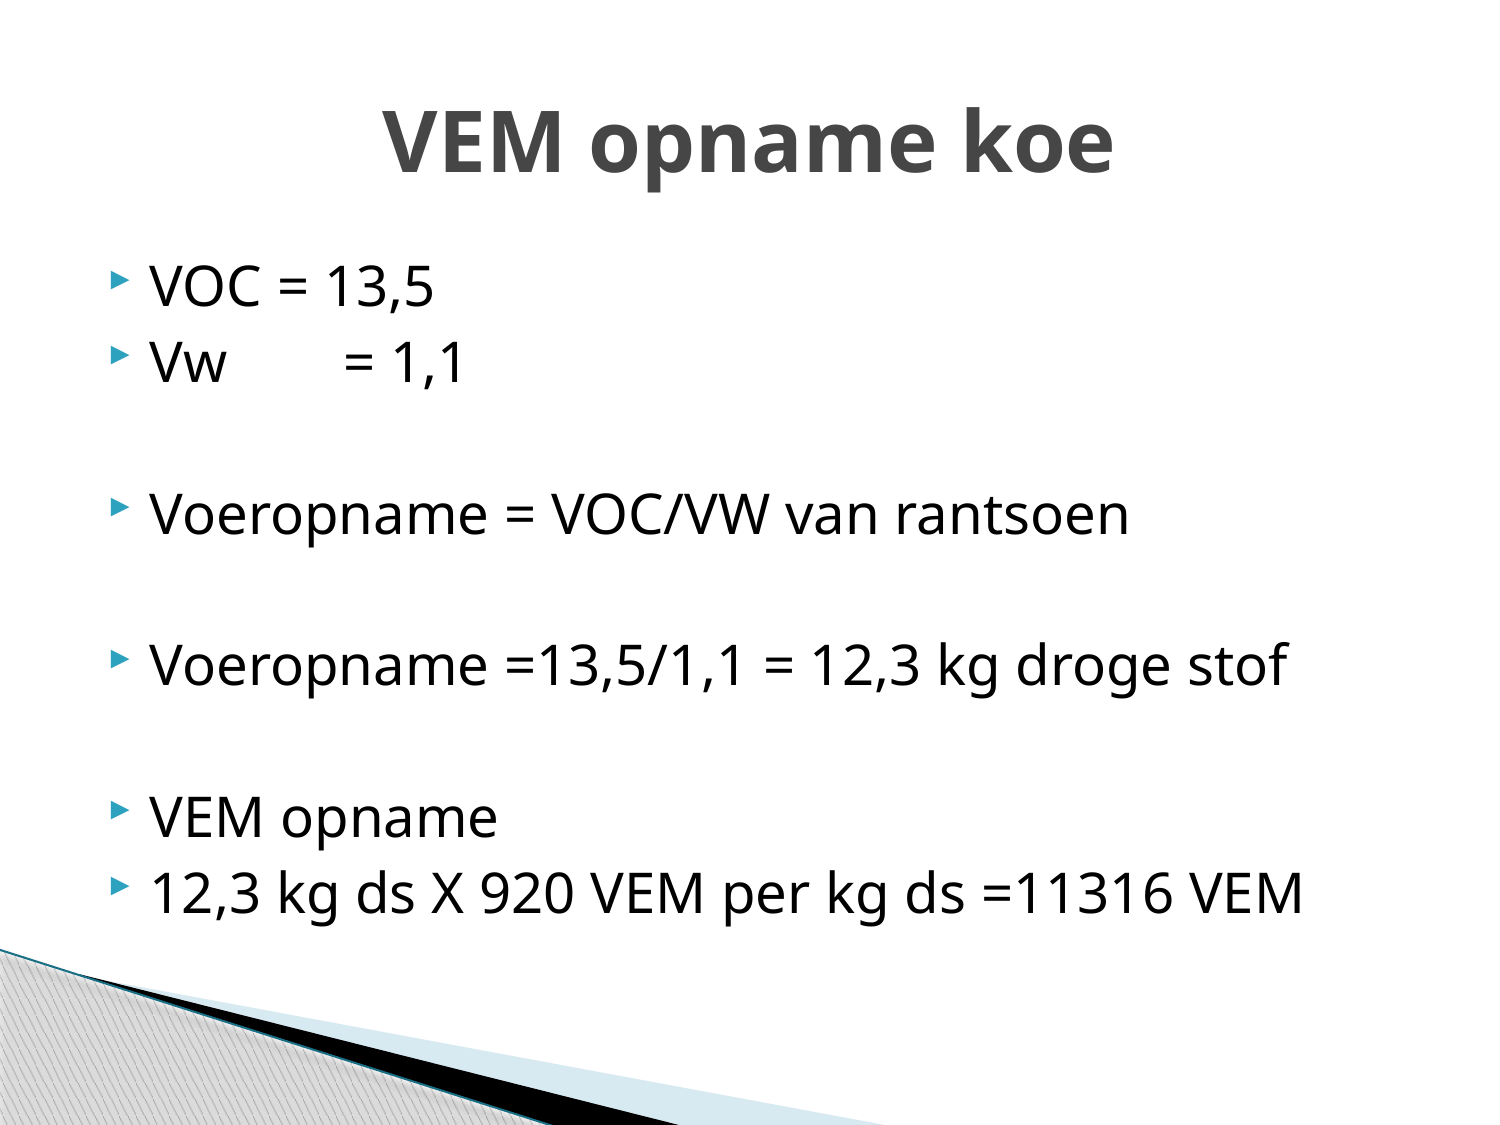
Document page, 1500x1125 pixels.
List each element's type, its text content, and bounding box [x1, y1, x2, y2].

title VEM opname koe [75, 45, 1425, 233]
list VOC = 13,5 Vw = 1,1 Voeropname = VOC/VW van rantsoen Voeropname =13,5/1,1 = 12,3 kg droge stof VEM opname 12,3 kg ds X 920 VEM per kg ds =11316 VEM [75, 243, 1425, 986]
